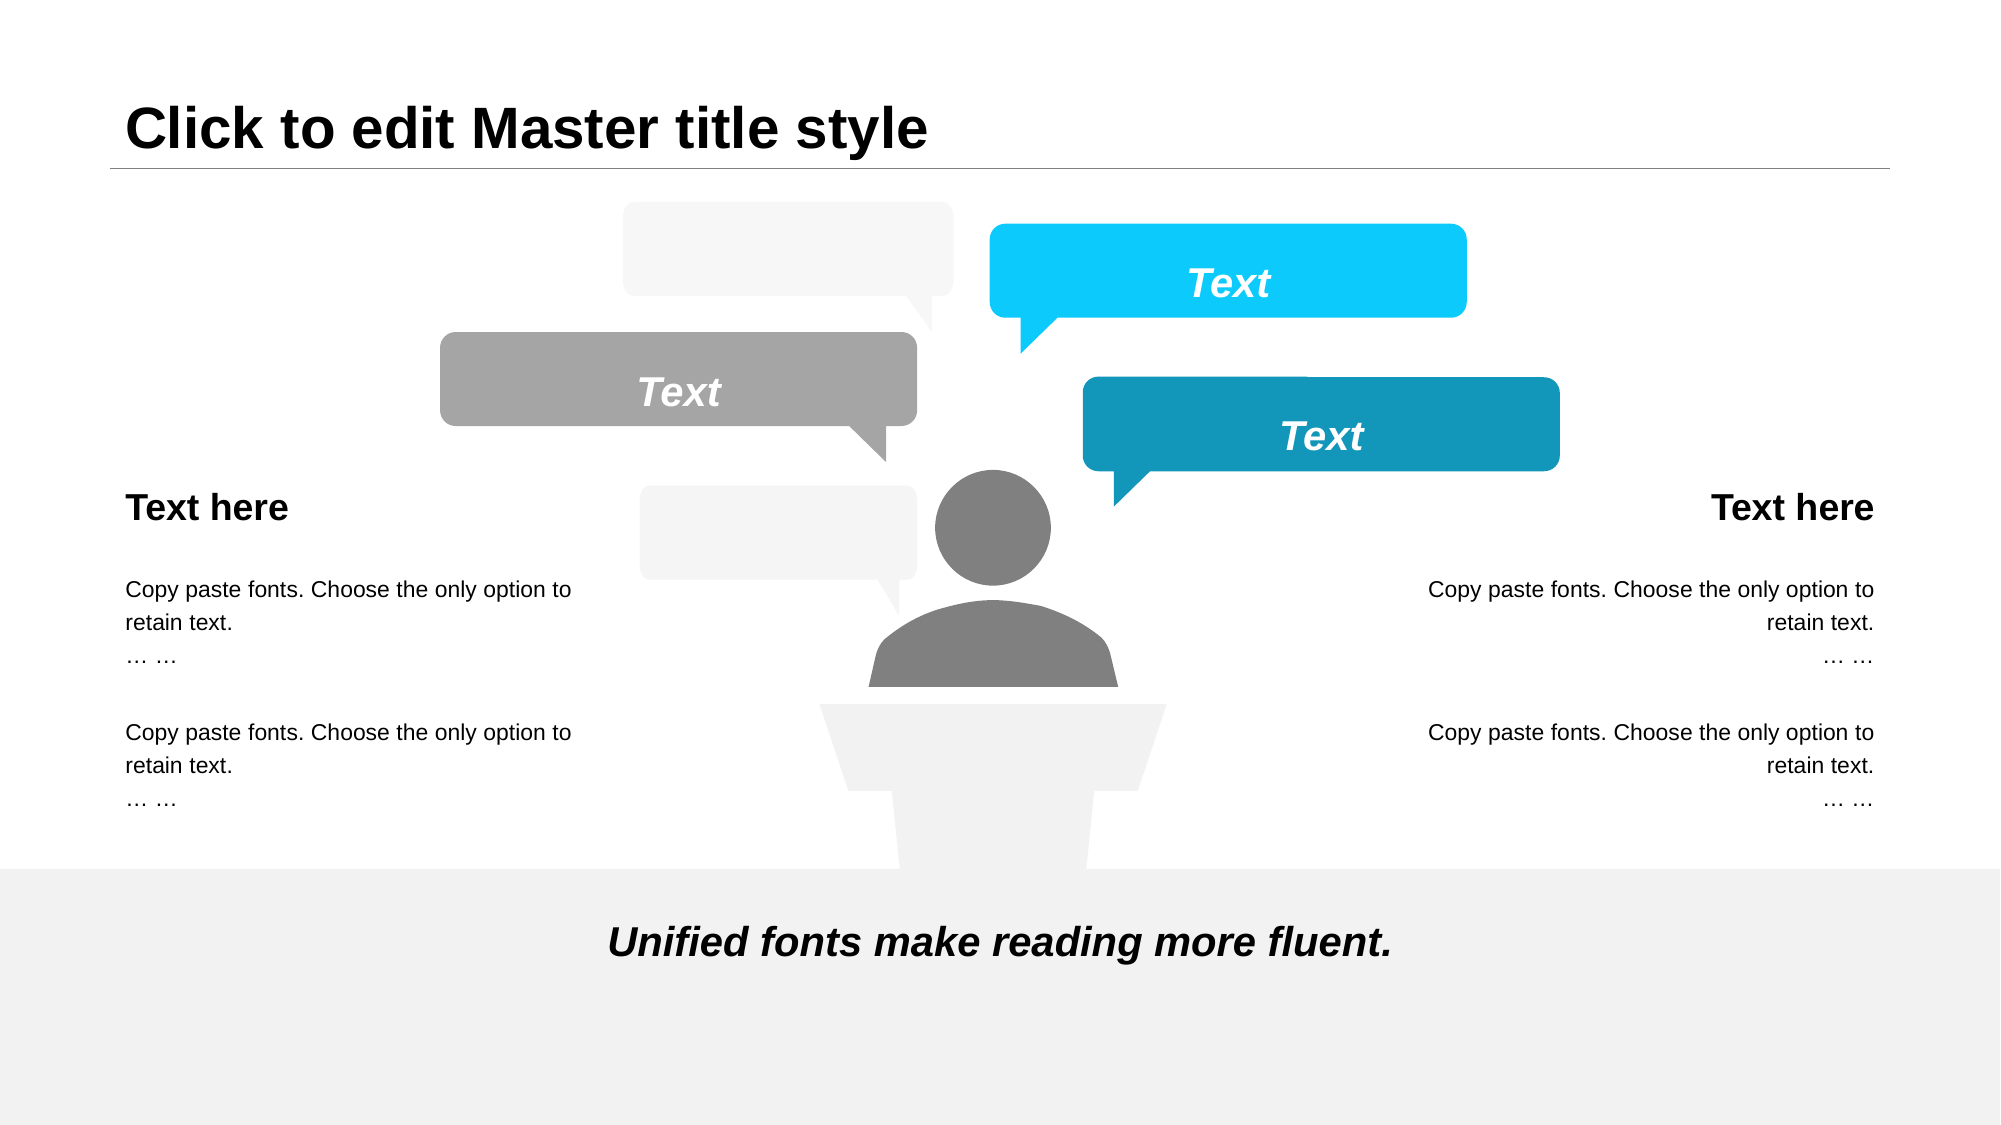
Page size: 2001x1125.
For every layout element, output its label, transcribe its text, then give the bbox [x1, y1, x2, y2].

title Click to edit Master title style [109, 0, 1890, 169]
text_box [0, 201, 2000, 1125]
